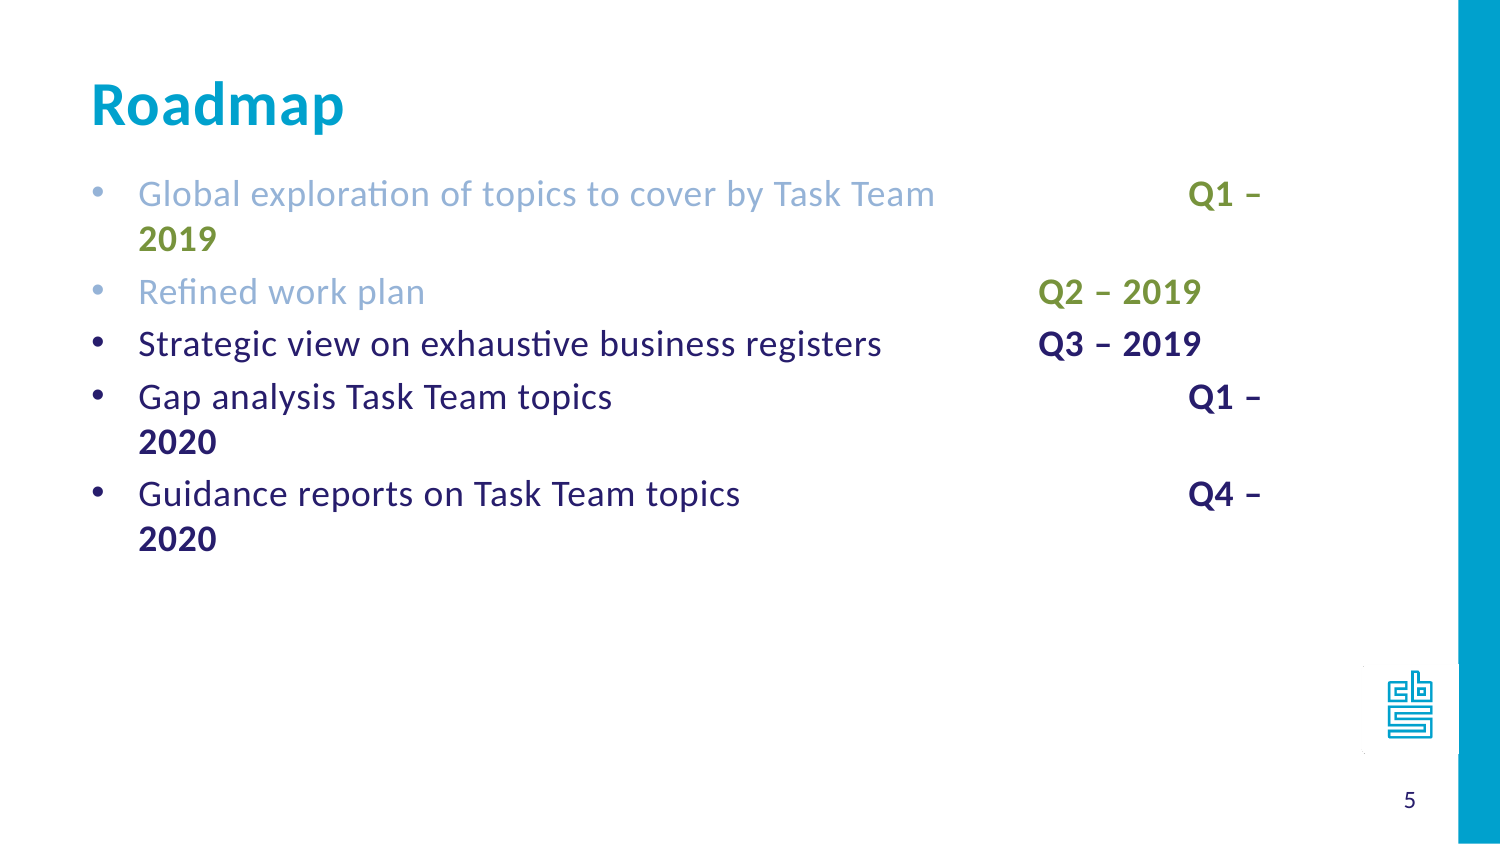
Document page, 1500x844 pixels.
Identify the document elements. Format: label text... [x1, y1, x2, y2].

slide_number 5 [1361, 772, 1459, 826]
list Global exploration of topics to cover by Task Team Q1 – 2019 Refined work plan Q2 – 2019 Strategic view on exhaustive business registers Q3 – 2019 Gap analysis Task Team topics Q1 – 2020 Guidance reports on Task Team topics Q4 – 2020 [76, 161, 1329, 765]
picture [1361, 664, 1458, 754]
list Roadmap [76, 55, 1329, 139]
